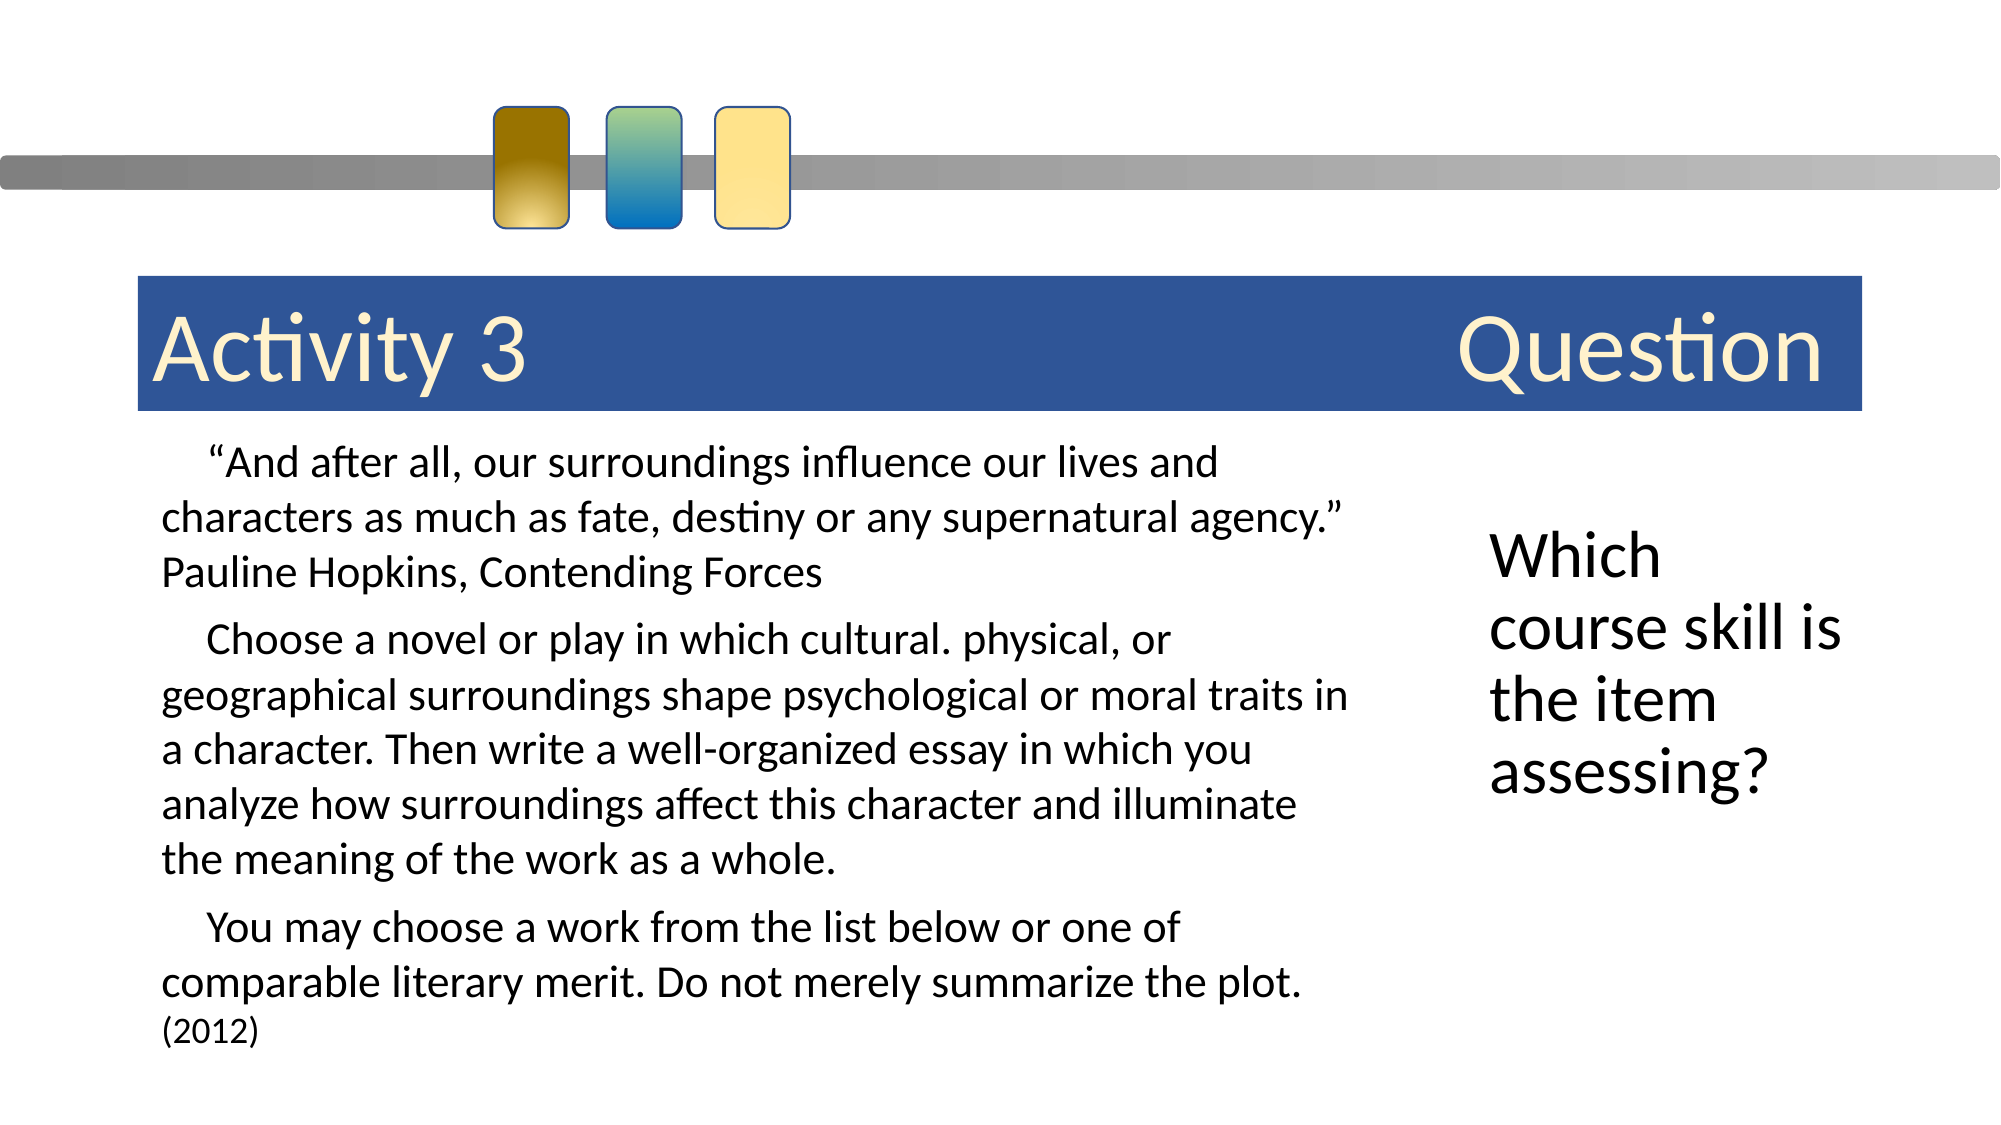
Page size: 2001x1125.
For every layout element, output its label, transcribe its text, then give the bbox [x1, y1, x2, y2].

text_box [570, 154, 605, 191]
text_box [492, 105, 570, 230]
list “And after all, our surroundings influence our lives and characters as much as fate, destiny or any supernatural agency.” Pauline Hopkins, Contending Forces Choose a novel or play in which cultural. physical, or geographical surroundings shape psychological or moral traits in a character. Then write a well-organized essay in which you analyze how surroundings affect this character and illuminate the meaning of the work as a whole. You may choose a work from the list below or one of comparable literary merit. Do not merely summarize the plot. (2012) [146, 424, 1378, 1066]
text_box [605, 105, 683, 230]
list Activity 3 [137, 275, 1441, 411]
text_box [792, 154, 2000, 191]
text_box [714, 105, 792, 230]
text_box [683, 154, 714, 191]
list Question [1441, 275, 1863, 411]
text_box [0, 154, 492, 191]
list Which course skill is the item assessing? [1474, 411, 1863, 1016]
